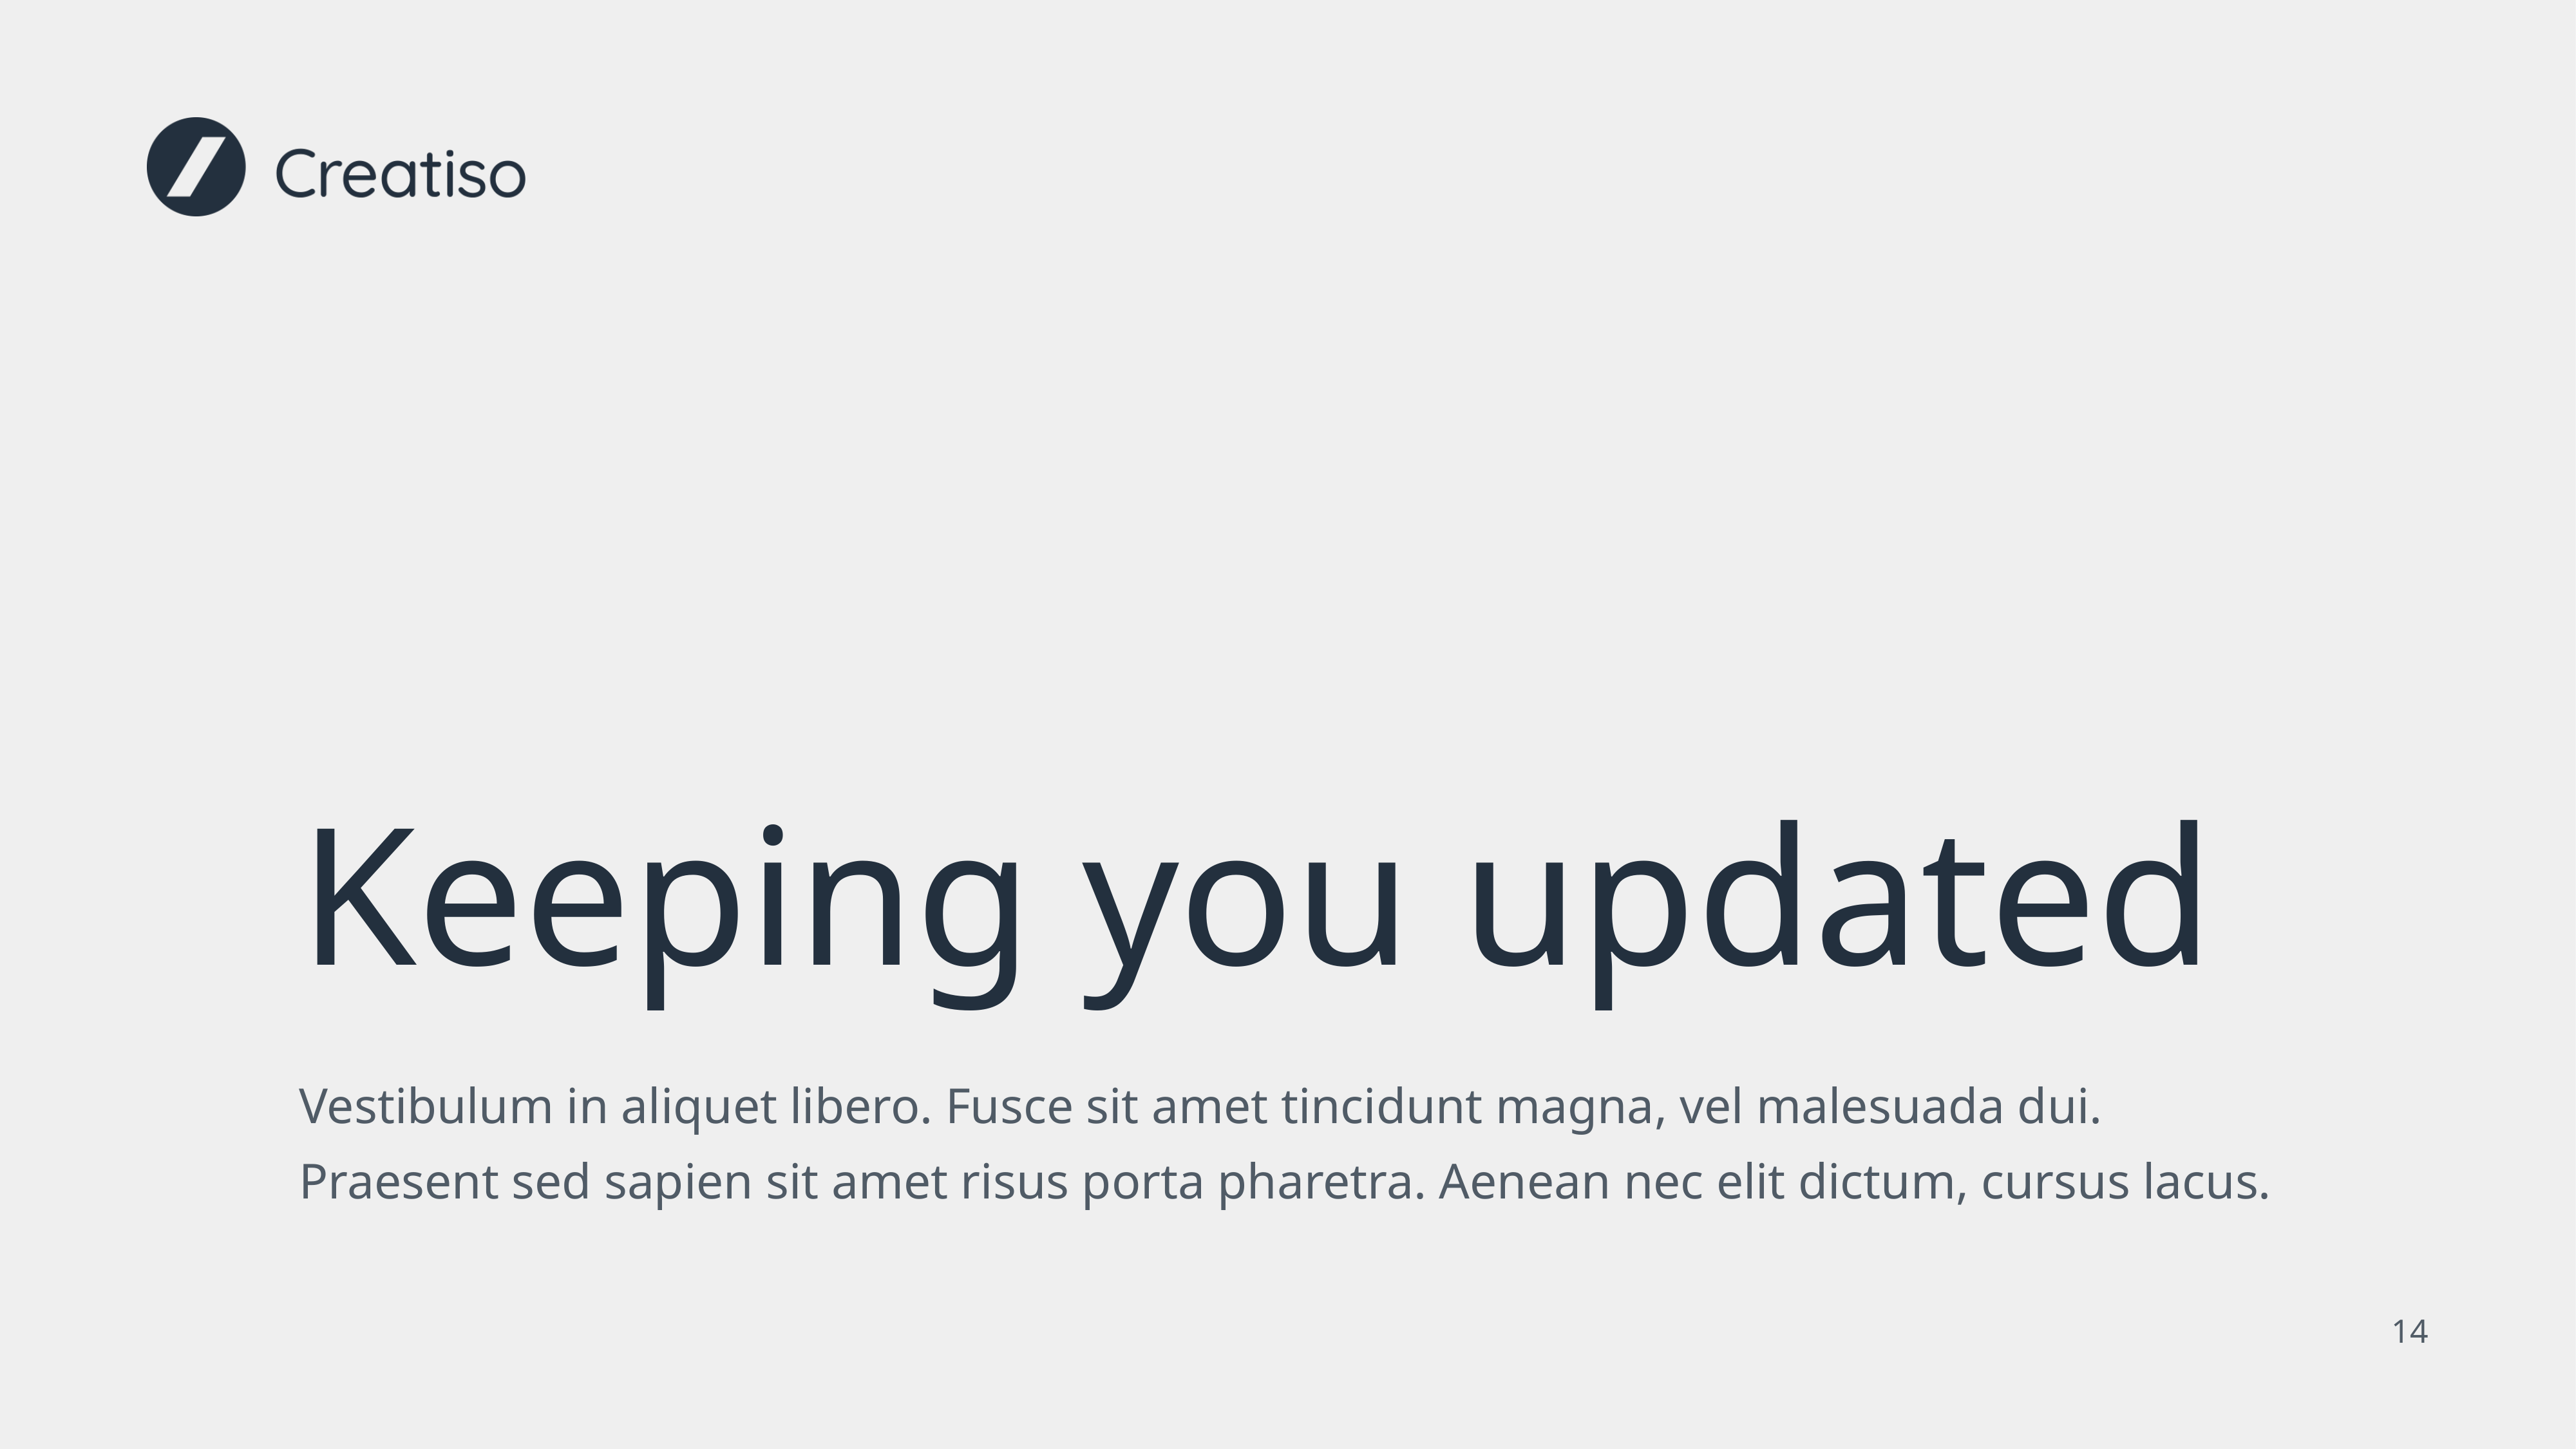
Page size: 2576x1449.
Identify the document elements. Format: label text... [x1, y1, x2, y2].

list Vestibulum in aliquet libero. Fusce sit amet tincidunt magna, vel malesuada dui. Praesent sed sapien sit amet risus porta pharetra. Aenean nec elit dictum, cursus lacus. [299, 1057, 2277, 1203]
list Keeping you updated [299, 800, 2277, 1014]
slide_number 14 [2353, 1294, 2467, 1372]
picture [0, 0, 2576, 649]
